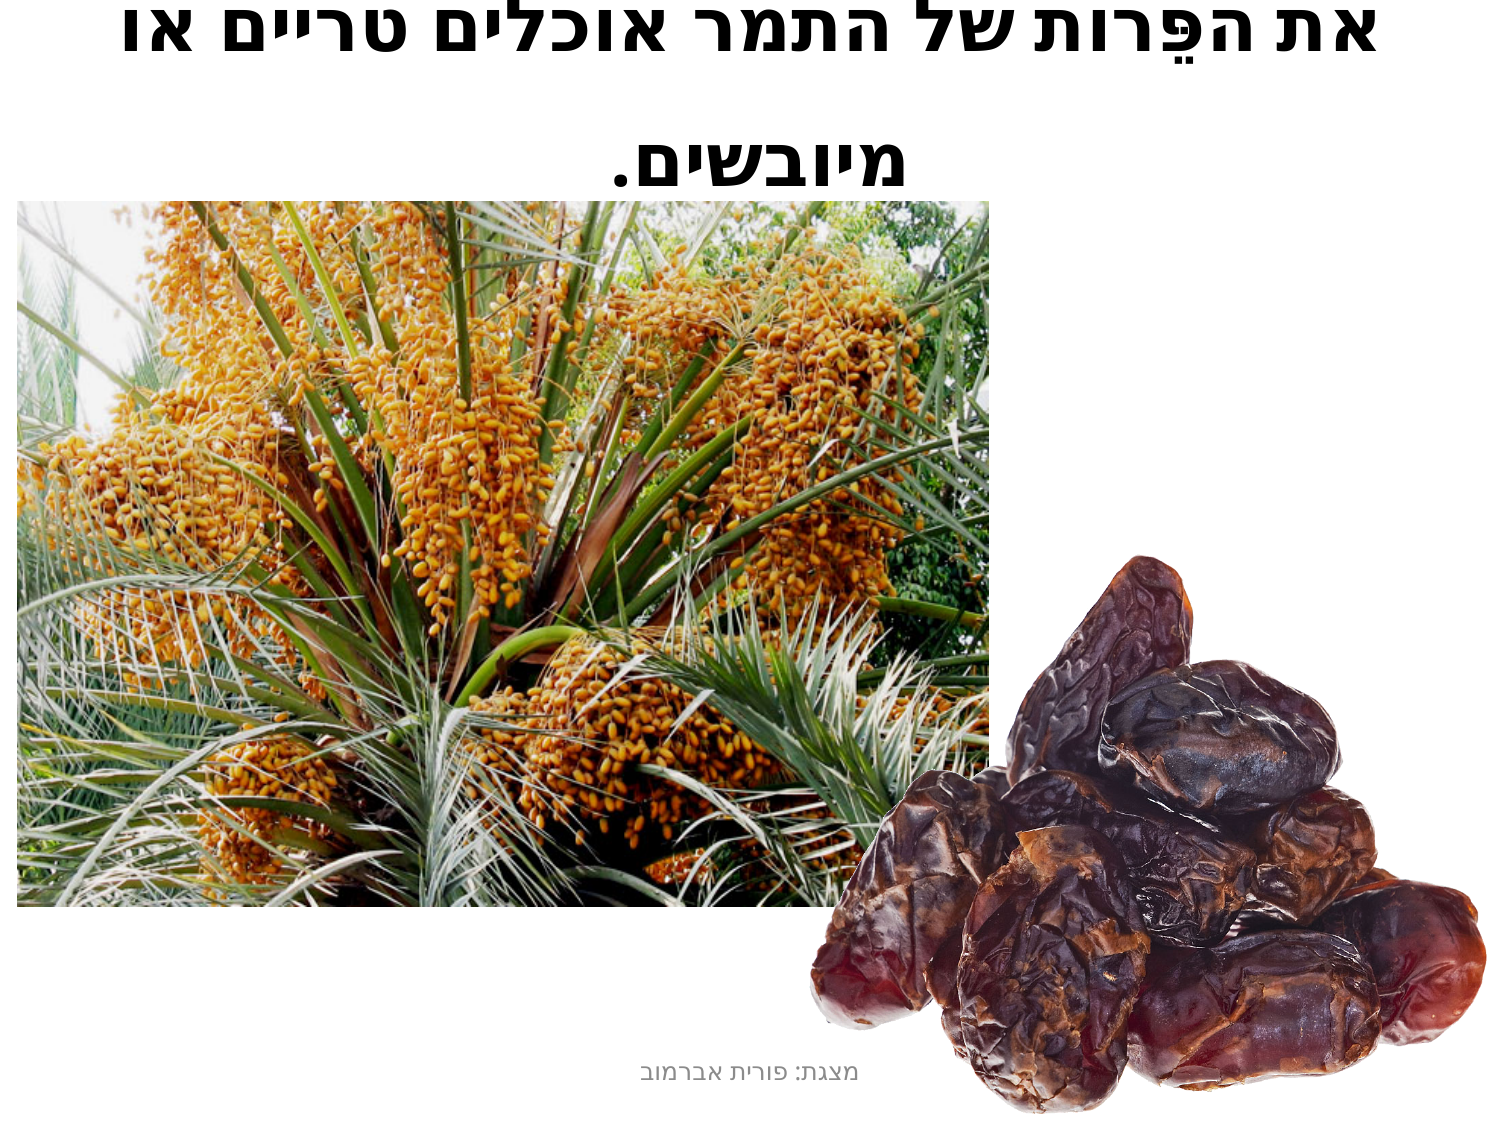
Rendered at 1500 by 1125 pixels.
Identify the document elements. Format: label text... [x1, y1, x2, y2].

footer מצגת: פורית אברמוב [512, 1042, 803, 1103]
title את הפֵּרות של התמר אוכלים טריים או מיובשים. [1, 0, 1500, 138]
picture [17, 201, 1487, 1123]
